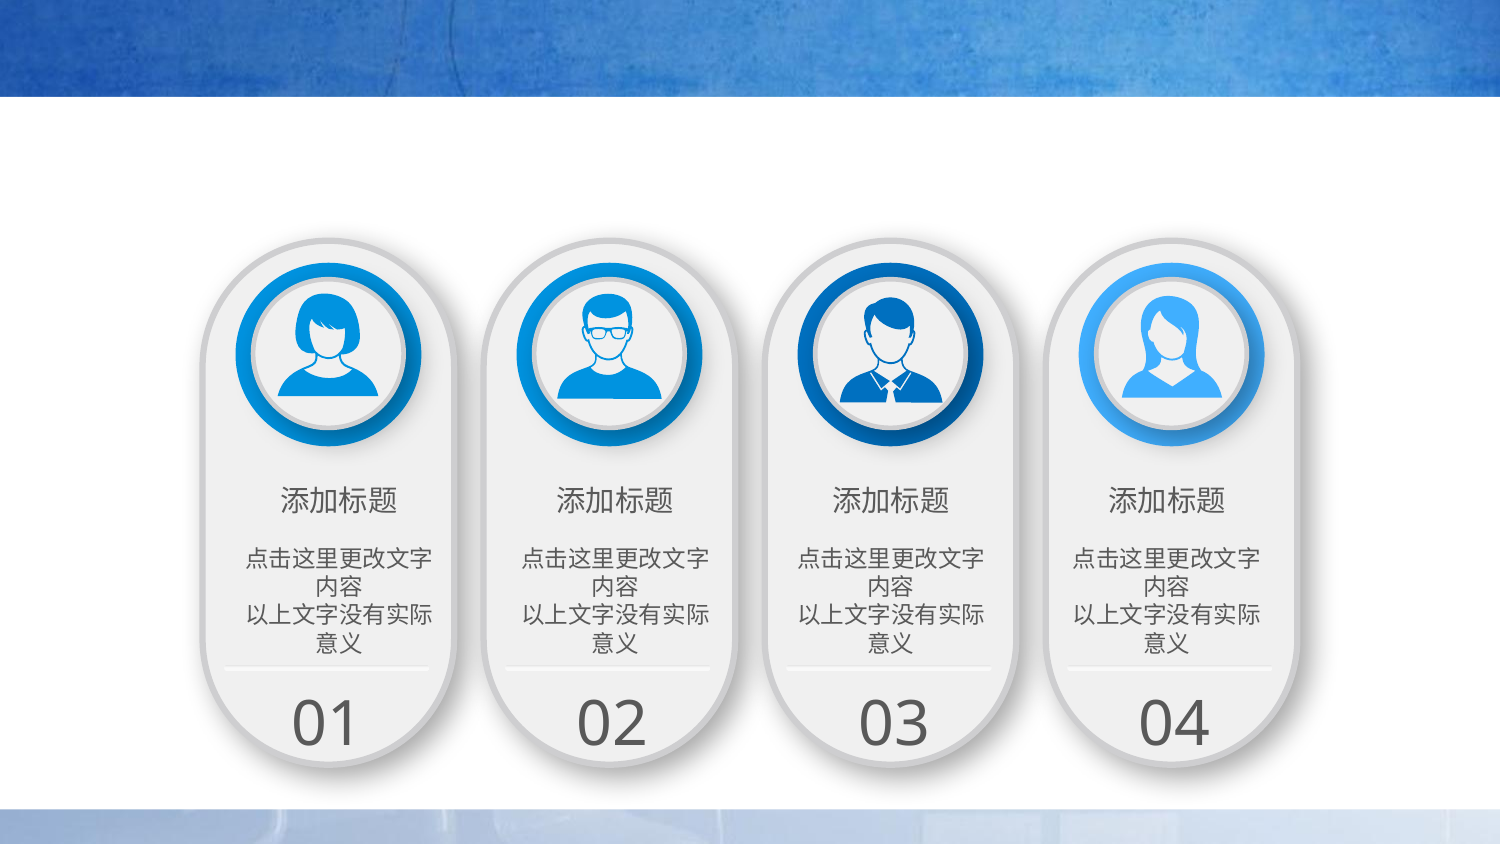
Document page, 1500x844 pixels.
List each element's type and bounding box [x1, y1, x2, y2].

picture [0, 810, 1500, 844]
text_box [483, 240, 736, 765]
text_box [1045, 240, 1298, 765]
text_box [764, 240, 1017, 765]
text_box [202, 240, 455, 765]
picture [0, 0, 1500, 96]
